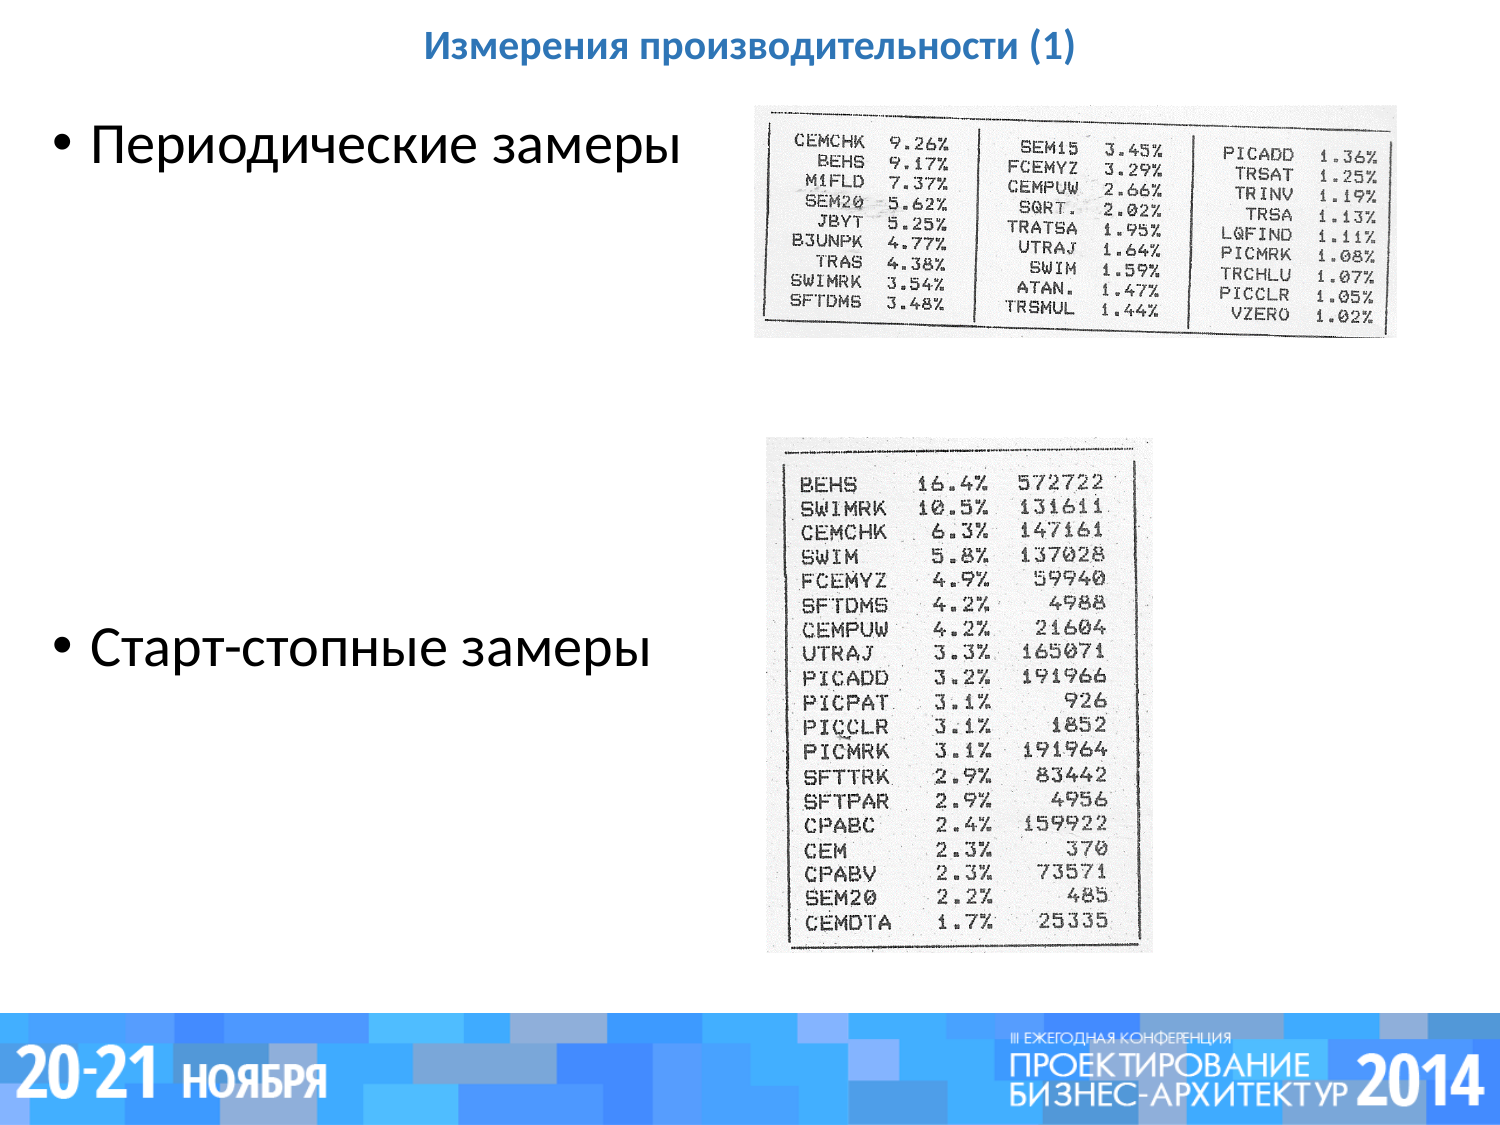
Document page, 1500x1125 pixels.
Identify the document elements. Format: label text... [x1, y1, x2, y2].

title Измерения производительности (1) [103, 6, 1397, 89]
picture [765, 437, 1153, 954]
picture [0, 1013, 1500, 1125]
list Периодические замеры Старт-стопные замеры [37, 105, 1463, 1014]
picture [754, 105, 1397, 338]
